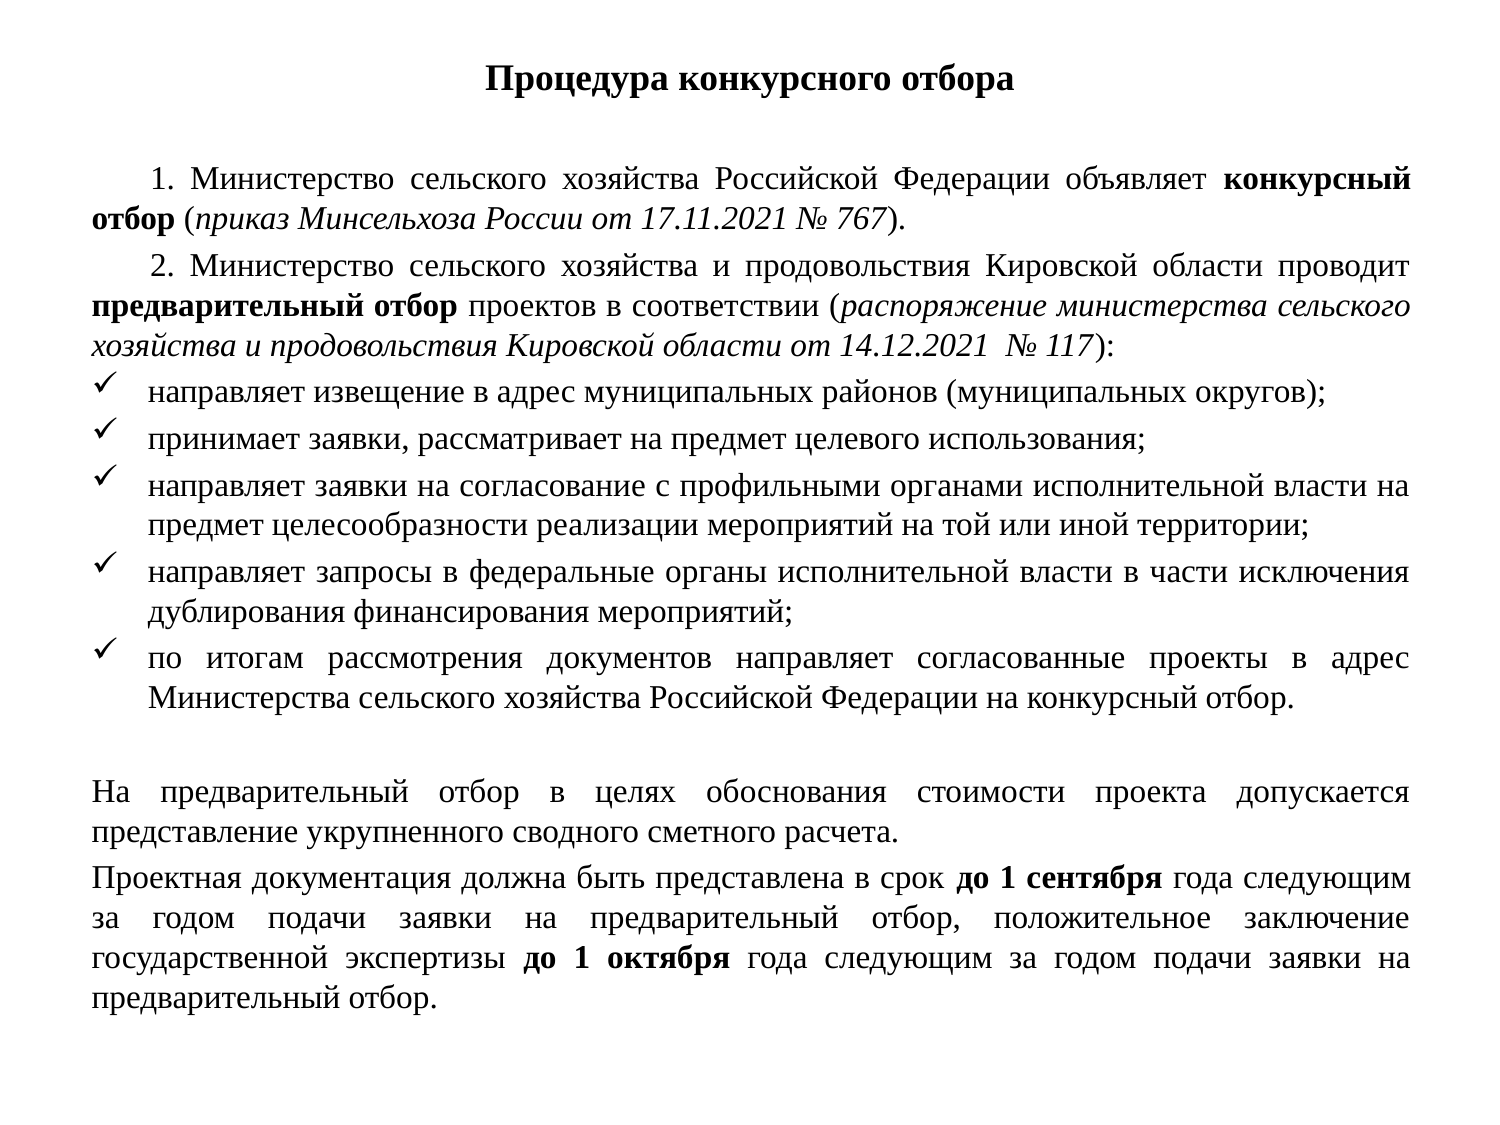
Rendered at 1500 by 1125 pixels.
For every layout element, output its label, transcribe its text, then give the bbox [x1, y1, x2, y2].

title Процедура конкурсного отбора [75, 45, 1425, 126]
list 1. Министерство сельского хозяйства Российской Федерации объявляет конкурсный отбор (приказ Минсельхоза России от 17.11.2021 № 767). 2. Министерство сельского хозяйства и продовольствия Кировской области проводит предварительный отбор проектов в соответствии (распоряжение министерства сельского хозяйства и продовольствия Кировской области от 14.12.2021 № 117): направляет извещение в адрес муниципальных районов (муниципальных округов); принимает заявки, рассматривает на предмет целевого использования; направляет заявки на согласование с профильными органами исполнительной власти на предмет целесообразности реализации мероприятий на той или иной территории; направляет запросы в федеральные органы исполнительной власти в части исключения дублирования финансирования мероприятий; по итогам рассмотрения документов направляет согласованные проекты в адрес Министерства сельского хозяйства Российской Федерации на конкурсный отбор. На предварительный отбор в целях обоснования стоимости проекта допускается представление укрупненного сводного сметного расчета. Проектная документация должна быть представлена в срок до 1 сентября года следующим за годом подачи заявки на предварительный отбор, положительное заключение государственной экспертизы до 1 октября года следующим за годом подачи заявки на предварительный отбор. [76, 149, 1427, 1035]
